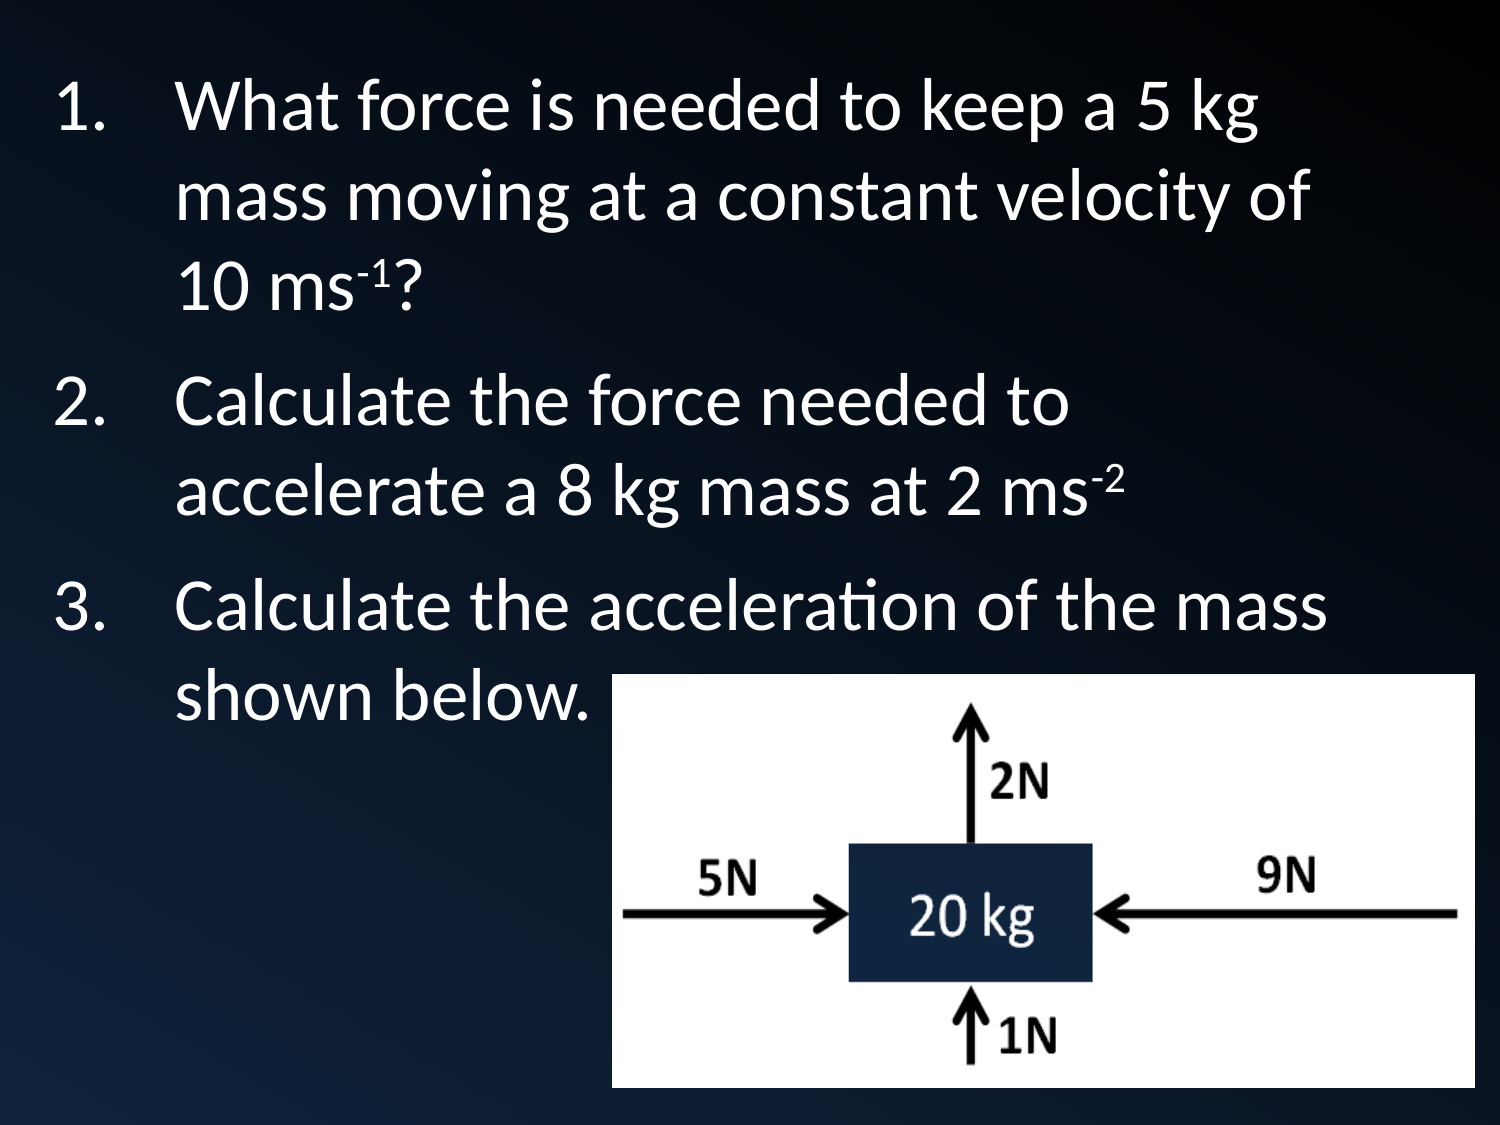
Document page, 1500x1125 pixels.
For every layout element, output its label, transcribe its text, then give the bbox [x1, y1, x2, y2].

text_box What force is needed to keep a 5 kg mass moving at a constant velocity of 10 ms-1? Calculate the force needed to accelerate a 8 kg mass at 2 ms-2 Calculate the acceleration of the mass shown below. [37, 48, 1413, 743]
picture [612, 674, 1476, 1088]
